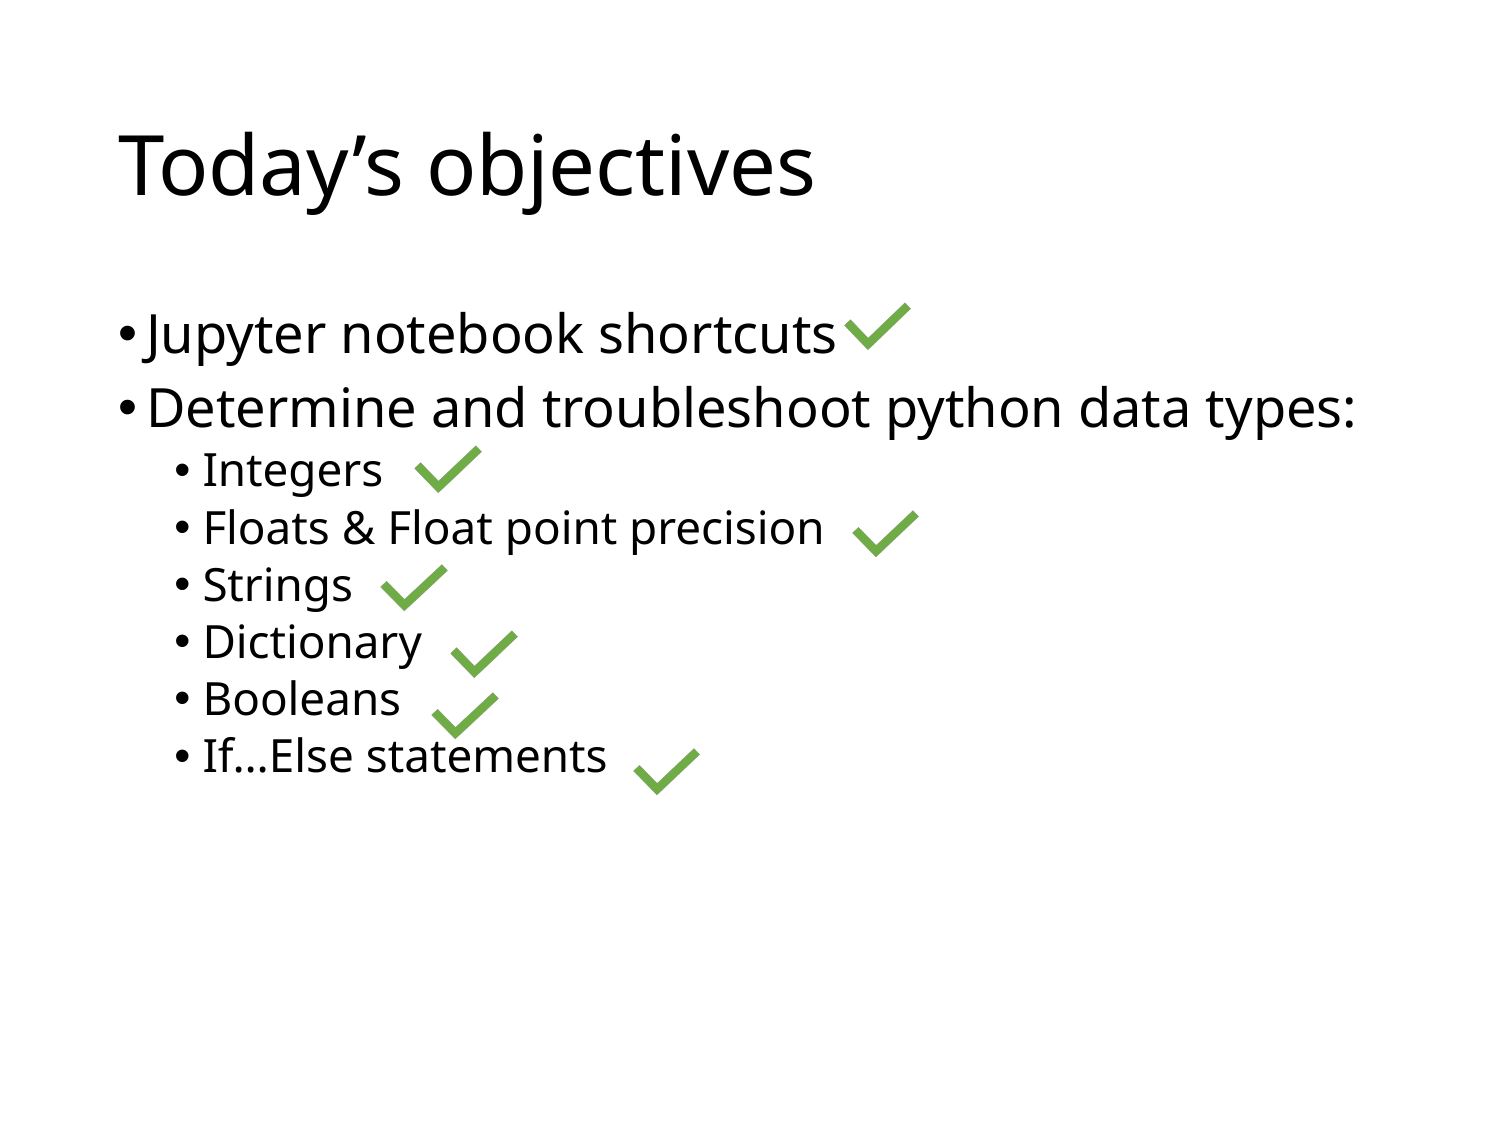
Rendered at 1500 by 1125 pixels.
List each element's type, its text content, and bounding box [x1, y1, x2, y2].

picture [851, 499, 920, 568]
picture [379, 553, 519, 750]
picture [413, 434, 483, 504]
title Today’s objectives [103, 59, 1397, 278]
picture [842, 291, 912, 361]
picture [632, 737, 701, 806]
list Jupyter notebook shortcuts Determine and troubleshoot python data types: Integers Floats & Float point precision Strings Dictionary Booleans If…Else statements [103, 299, 1397, 1014]
